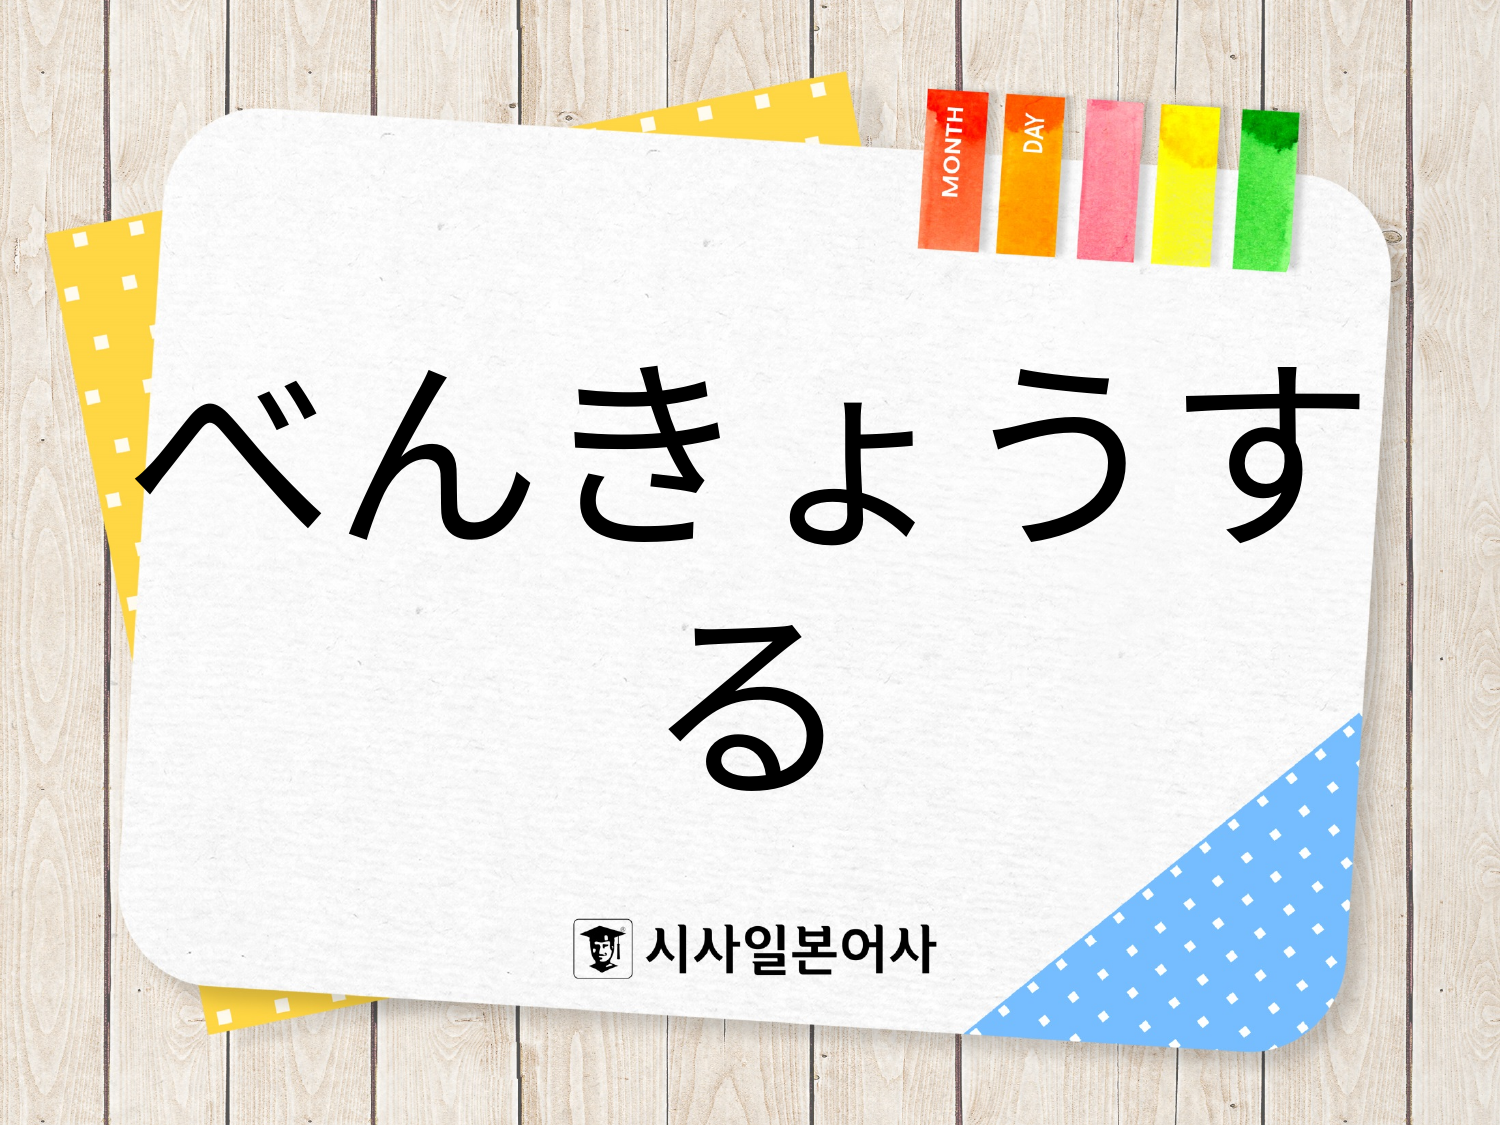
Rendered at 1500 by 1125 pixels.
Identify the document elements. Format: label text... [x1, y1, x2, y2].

picture [0, 0, 1500, 1125]
title べんきょうする [75, 338, 1425, 811]
